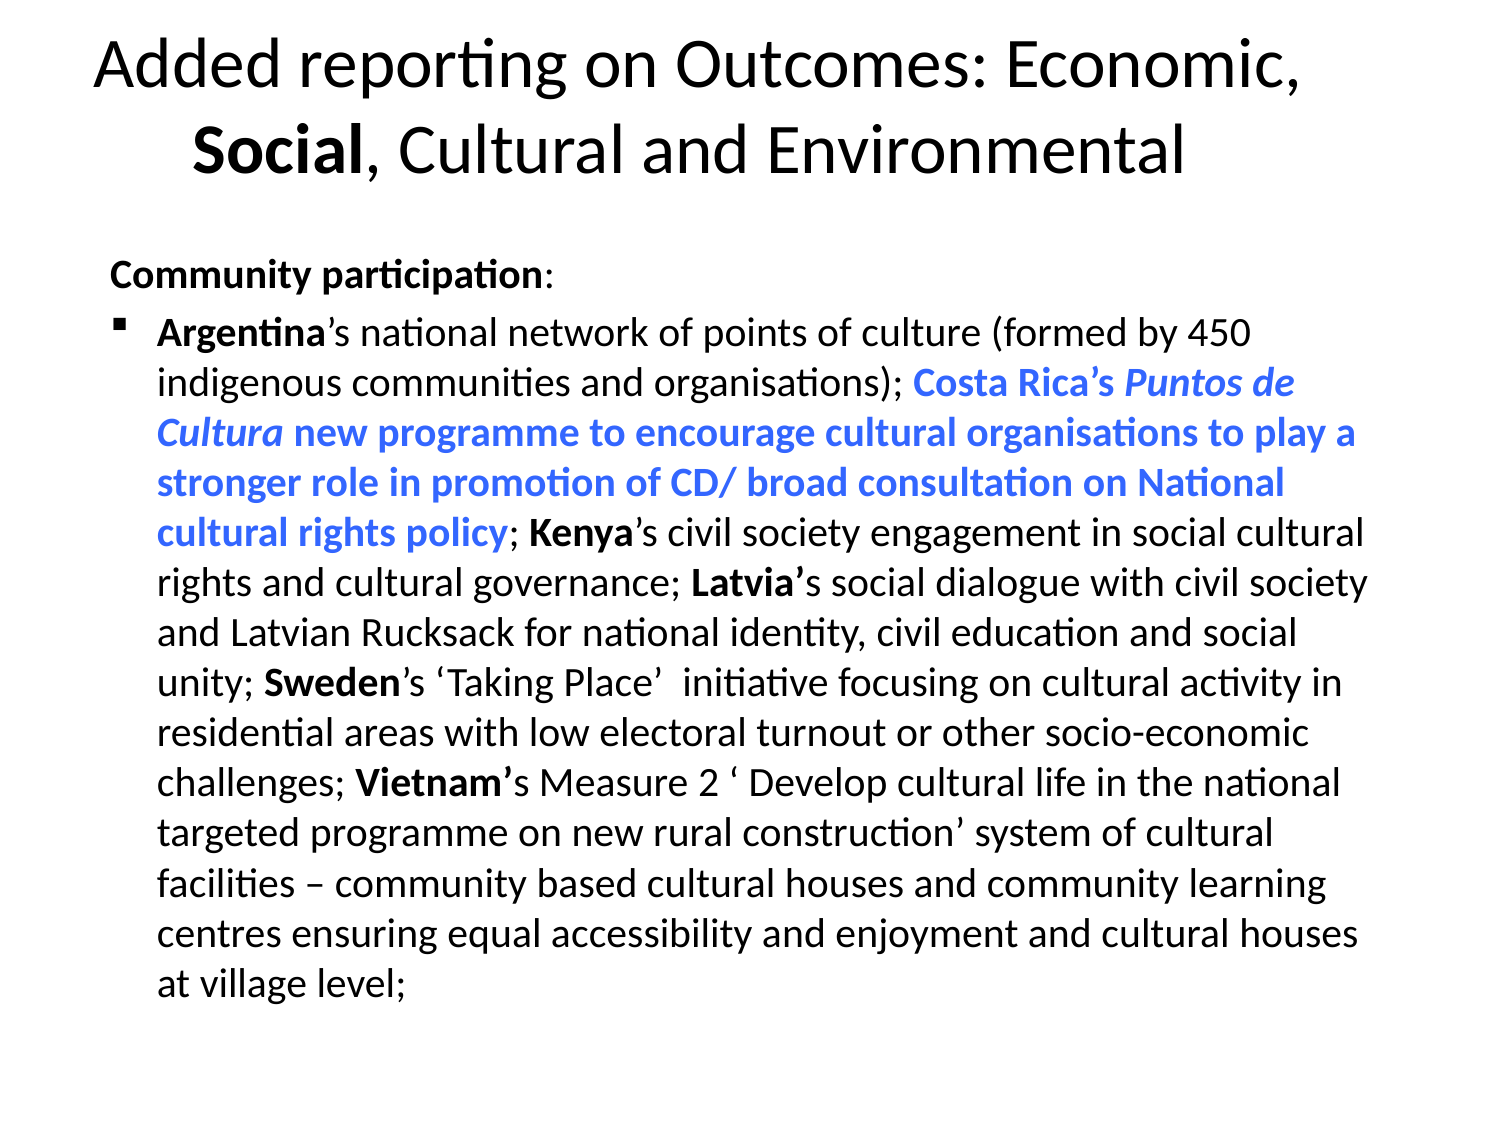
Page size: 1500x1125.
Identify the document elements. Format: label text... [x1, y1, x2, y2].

title Added reporting on Outcomes: Economic, Social, Cultural and Environmental [20, 8, 1377, 196]
list Community participation: Argentina’s national network of points of culture (formed by 450 indigenous communities and organisations); Costa Rica’s Puntos de Cultura new programme to encourage cultural organisations to play a stronger role in promotion of CD/ broad consultation on National cultural rights policy; Kenya’s civil society engagement in social cultural rights and cultural governance; Latvia’s social dialogue with civil society and Latvian Rucksack for national identity, civil education and social unity; Sweden’s ‘Taking Place’ initiative focusing on cultural activity in residential areas with low electoral turnout or other socio-economic challenges; Vietnam’s Measure 2 ‘ Develop cultural life in the national targeted programme on new rural construction’ system of cultural facilities – community based cultural houses and community learning centres ensuring equal accessibility and enjoyment and cultural houses at village level; [20, 239, 1405, 1044]
